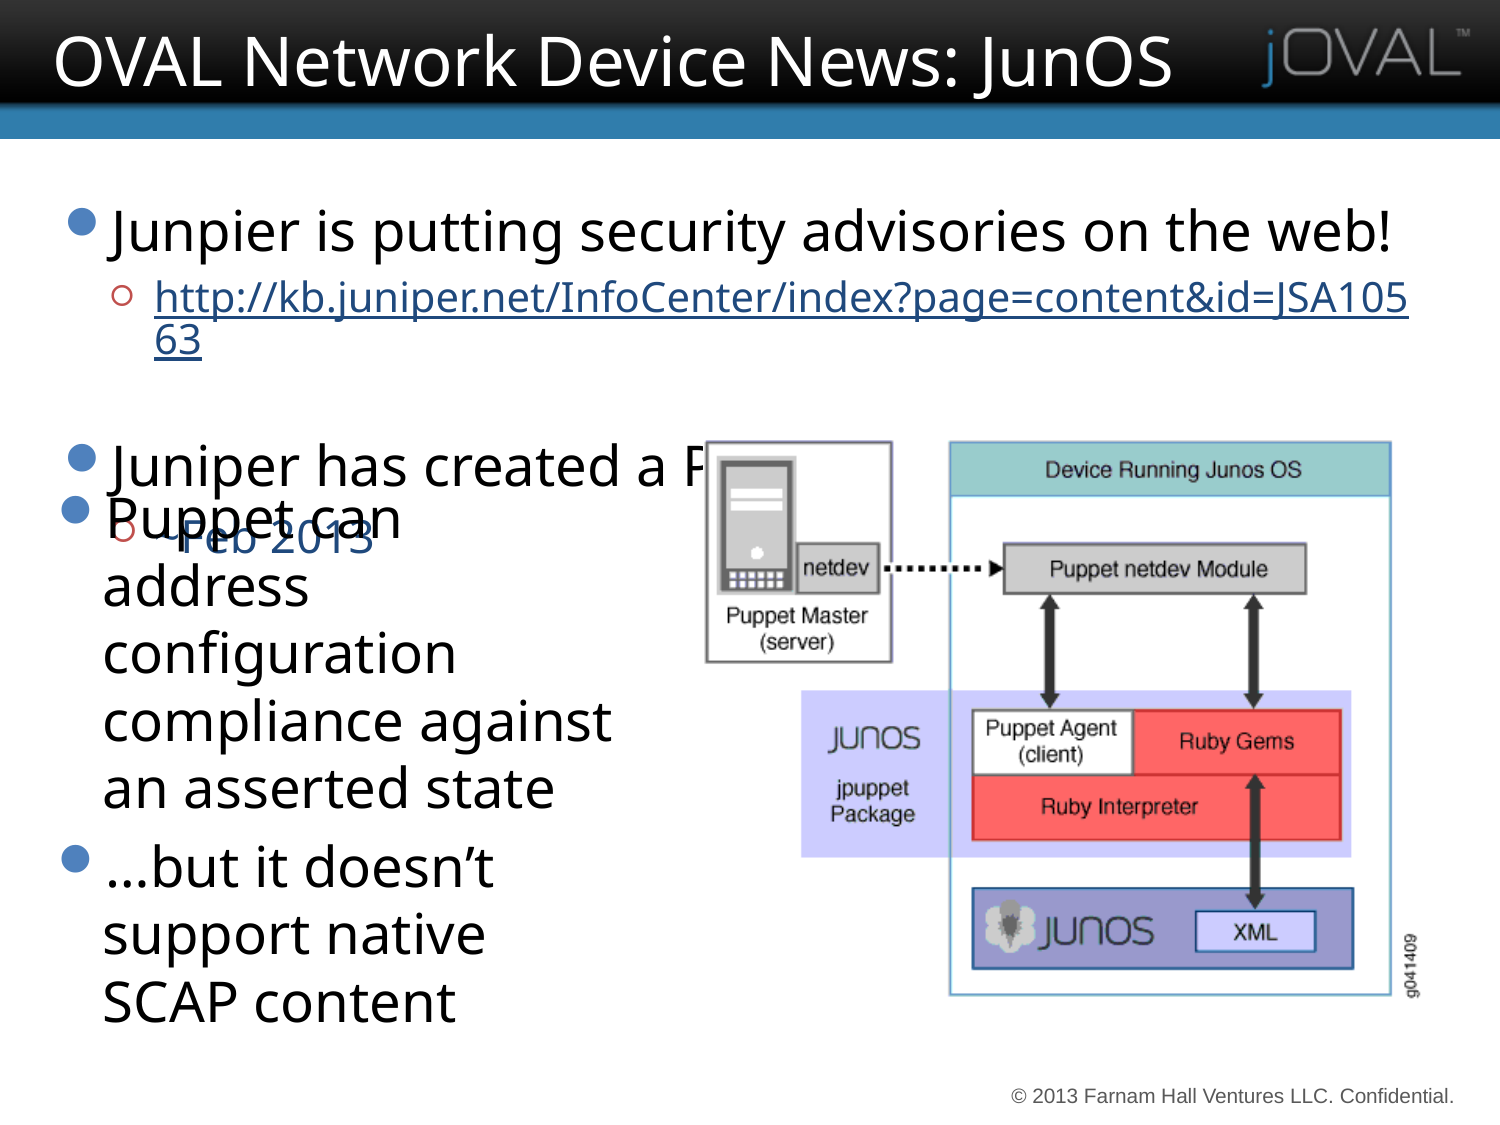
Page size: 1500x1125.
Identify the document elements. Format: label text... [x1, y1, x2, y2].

footer © 2013 Farnam Hall Ventures LLC. Confidential. [75, 1074, 1475, 1113]
picture [702, 438, 1426, 1001]
list Junpier is putting security advisories on the web! http://kb.juniper.net/InfoCenter/index?page=content&id=JSA10563 Juniper has created a Puppet client for JunOS ~Feb 2013 [49, 187, 1445, 475]
text_box Puppet can address configuration compliance against an asserted state …but it doesn’t support native SCAP content [42, 474, 638, 988]
picture [0, 0, 1500, 139]
